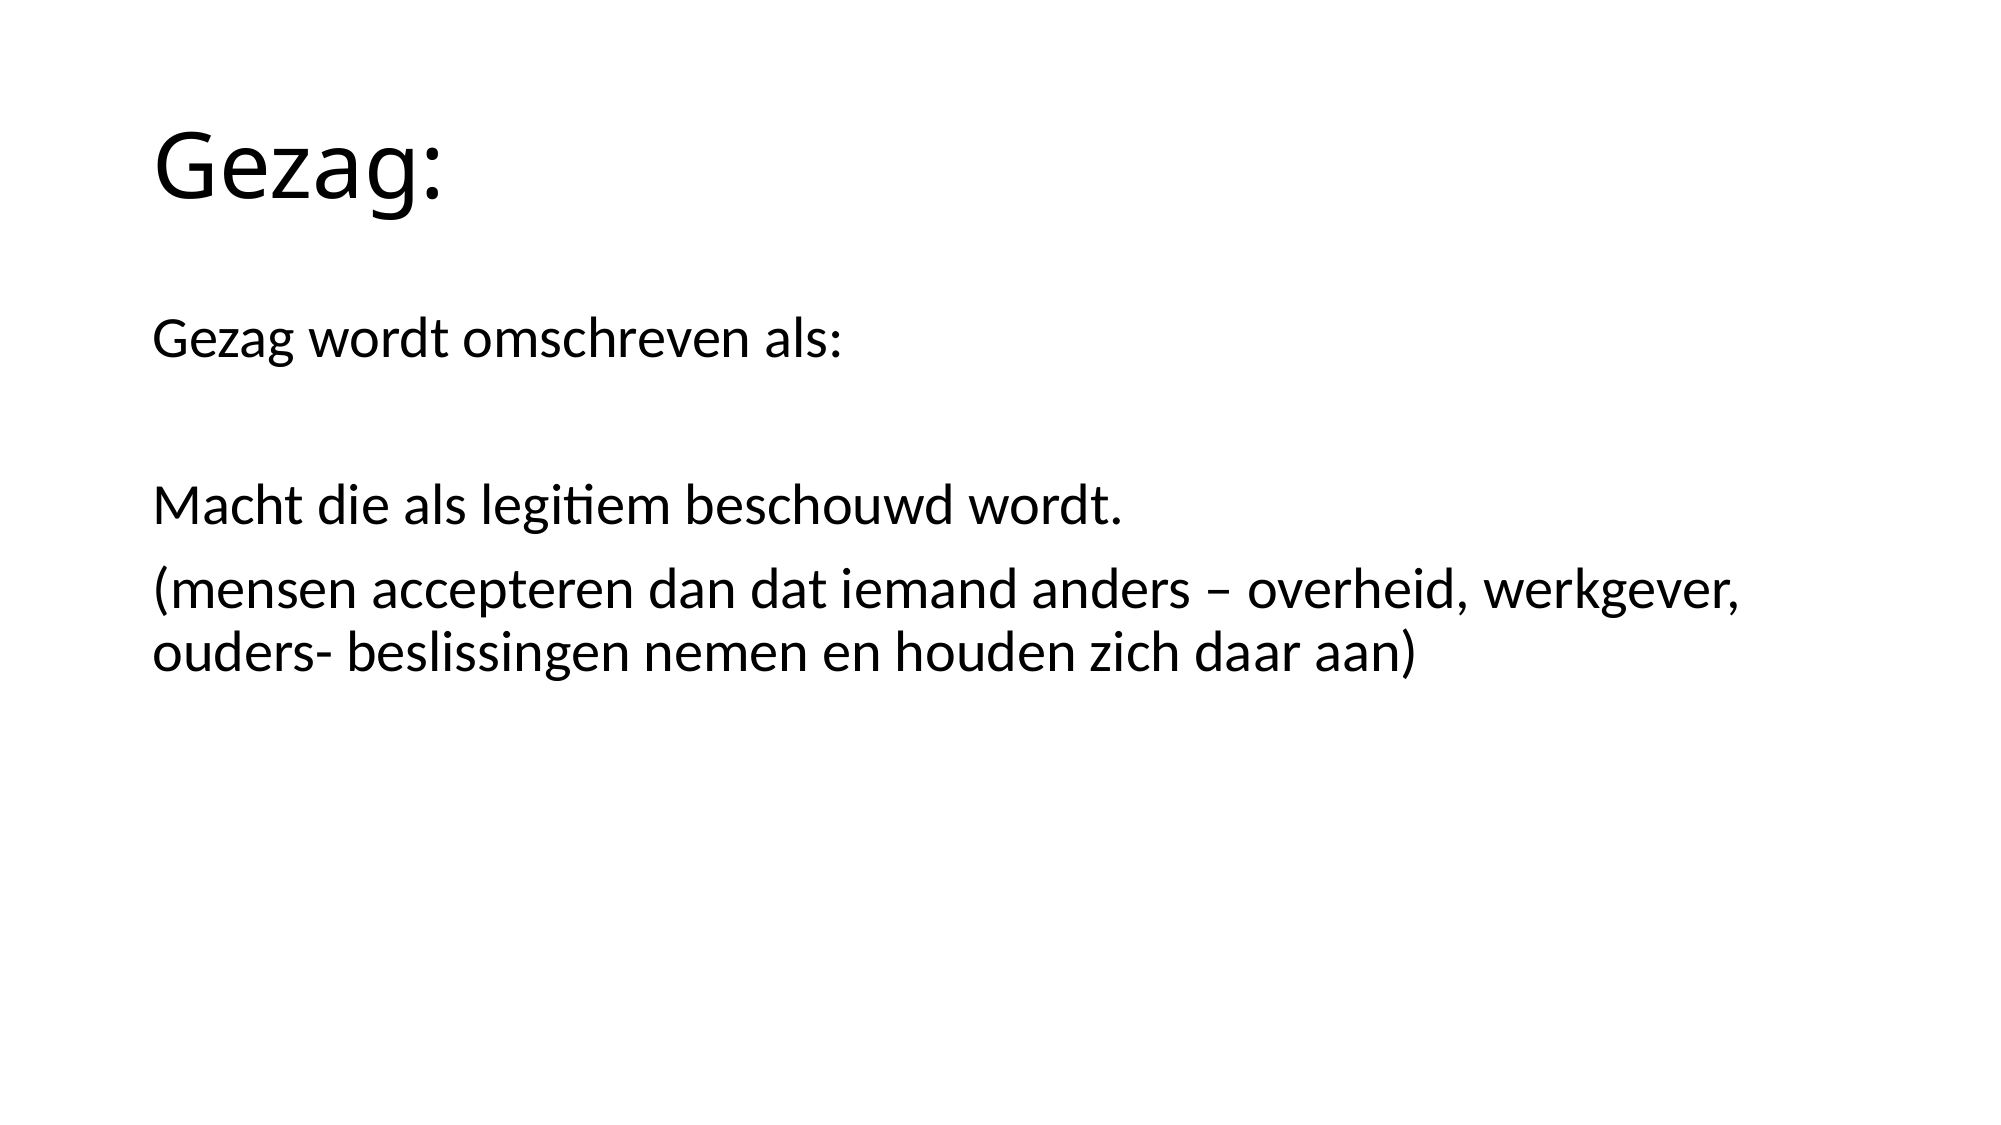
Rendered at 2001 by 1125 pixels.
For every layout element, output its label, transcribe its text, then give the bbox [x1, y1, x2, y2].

list Gezag wordt omschreven als: Macht die als legitiem beschouwd wordt. (mensen accepteren dan dat iemand anders – overheid, werkgever, ouders- beslissingen nemen en houden zich daar aan) [137, 299, 1863, 1014]
title Gezag: [137, 59, 1863, 278]
